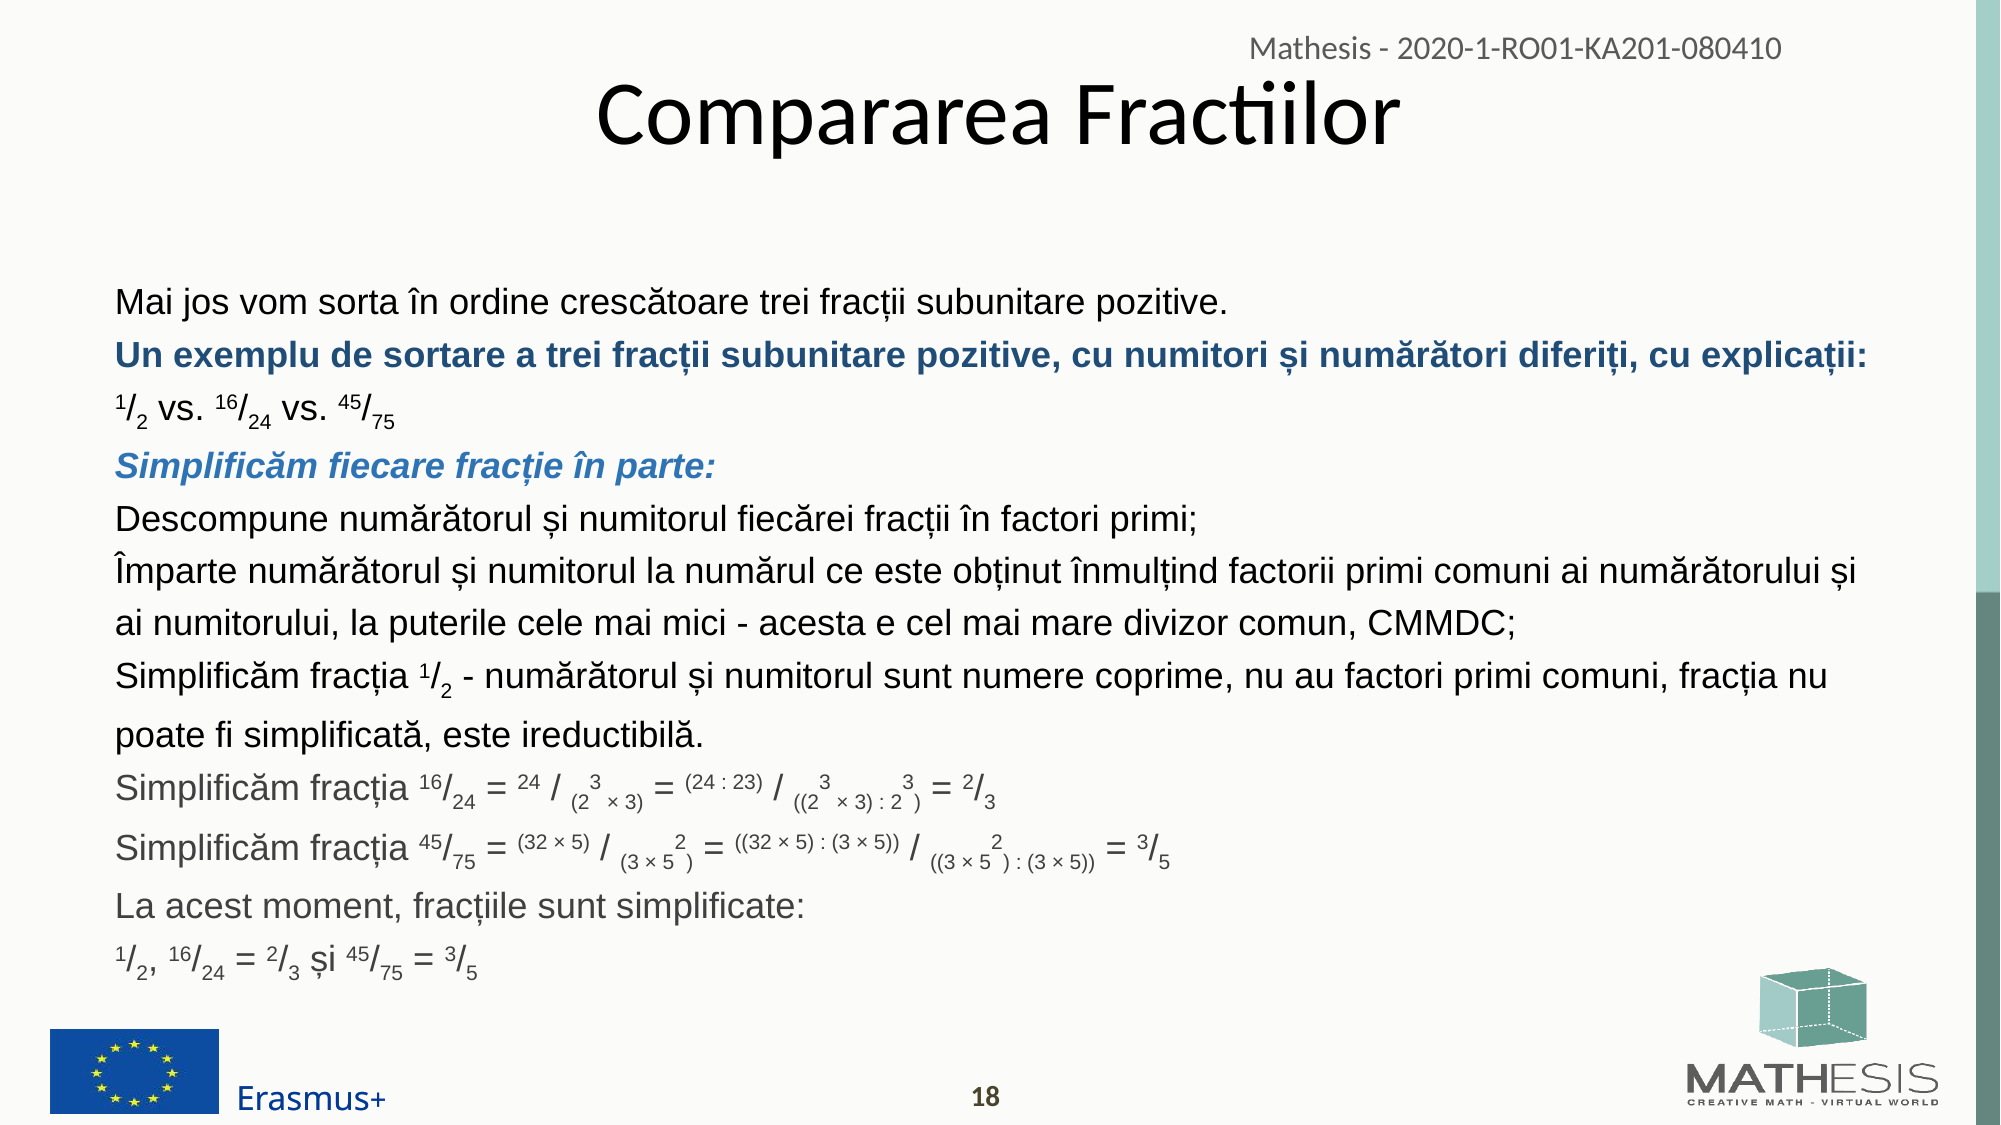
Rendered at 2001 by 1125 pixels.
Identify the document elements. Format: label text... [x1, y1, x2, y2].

picture [50, 1029, 219, 1114]
title Compararea Fractiilor [99, 45, 1900, 233]
list Mai jos vom sorta în ordine crescătoare trei fracții subunitare pozitive. Un exemplu de sortare a trei fracții subunitare pozitive, cu numitori și numărători diferiți, cu explicații: 1/2 vs. 16/24 vs. 45/75 Simplificăm fiecare fracție în parte: Descompune numărătorul și numitorul fiecărei fracții în factori primi; Împarte numărătorul și numitorul la numărul ce este obținut înmulțind factorii primi comuni ai numărătorului și ai numitorului, la puterile cele mai mici - acesta e cel mai mare divizor comun, CMMDC; Simplificăm fracția 1/2 - numărătorul și numitorul sunt numere coprime, nu au factori primi comuni, fracția nu poate fi simplificată, este ireductibilă. Simplificăm fracția 16/24 = 24 / (23 × 3) = (24 : 23) / ((23 × 3) : 23) = 2/3 Simplificăm fracția 45/75 = (32 × 5) / (3 × 52) = ((32 × 5) : (3 × 5)) / ((3 × 52) : (3 × 5)) = 3/5 La acest moment, fracțiile sunt simplificate: 1/2, 16/24 = 2/3 și 45/75 = 3/5 [99, 262, 1900, 1005]
